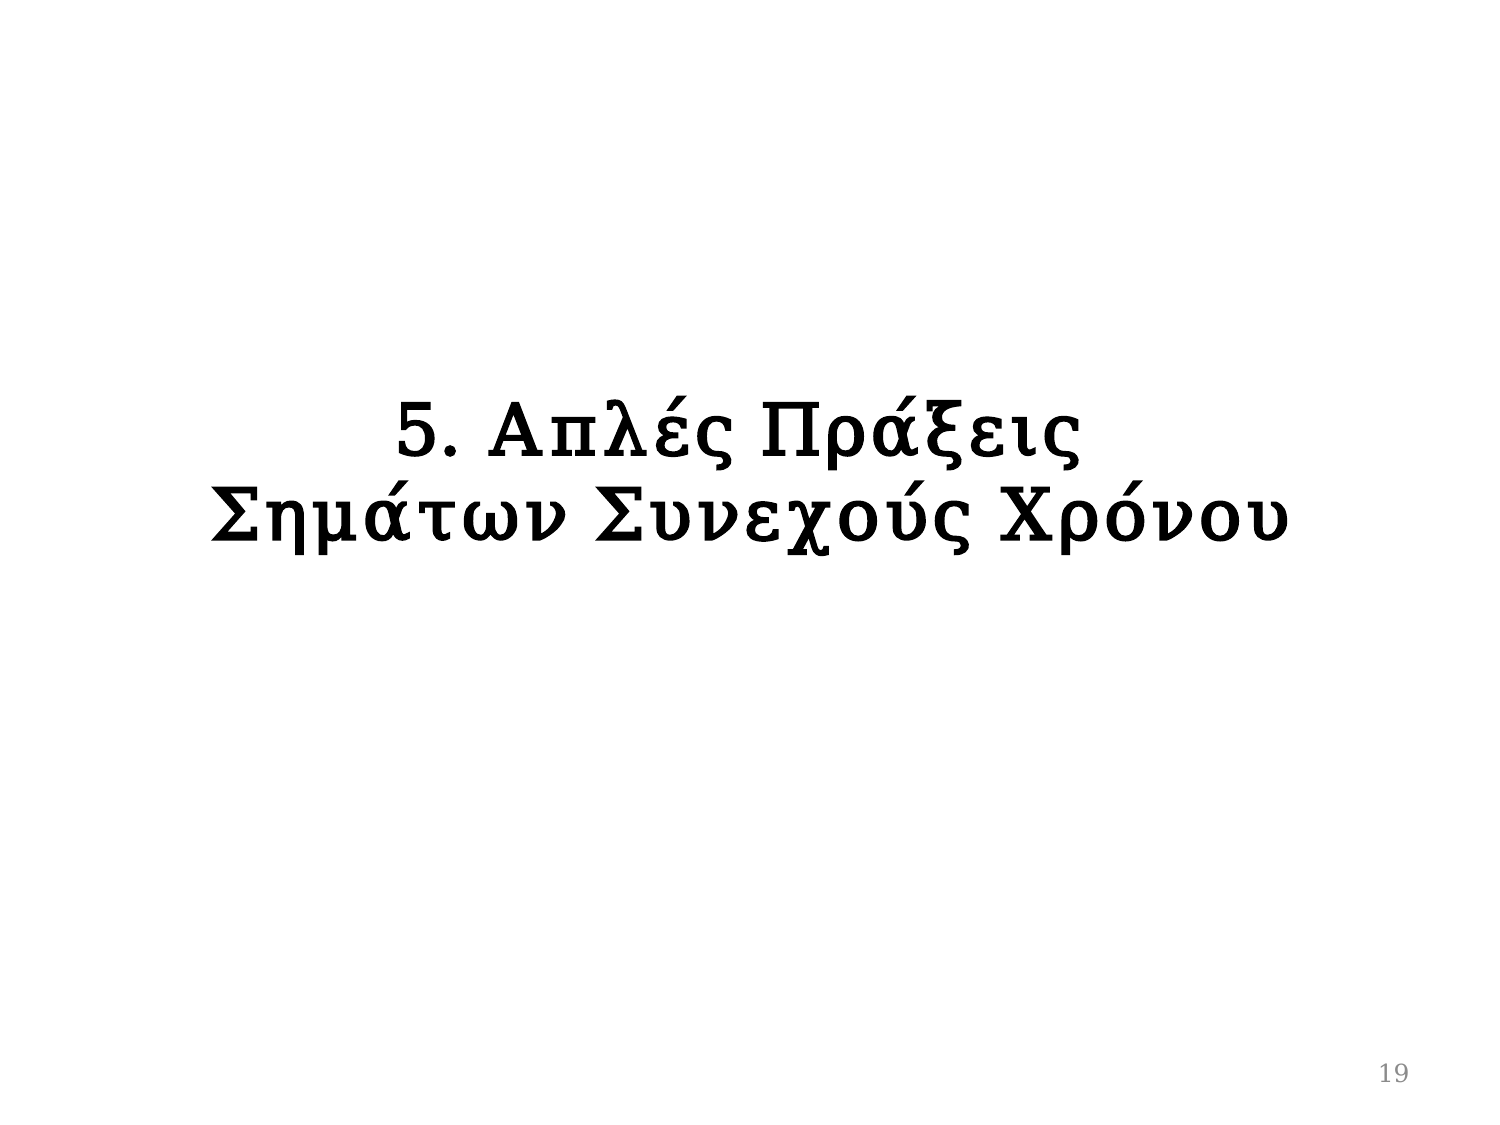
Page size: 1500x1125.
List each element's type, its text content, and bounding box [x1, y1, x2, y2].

title 5. Απλές Πράξεις Σημάτων Συνεχούς Χρόνου [75, 375, 1425, 563]
slide_number 19 [1074, 1042, 1425, 1103]
